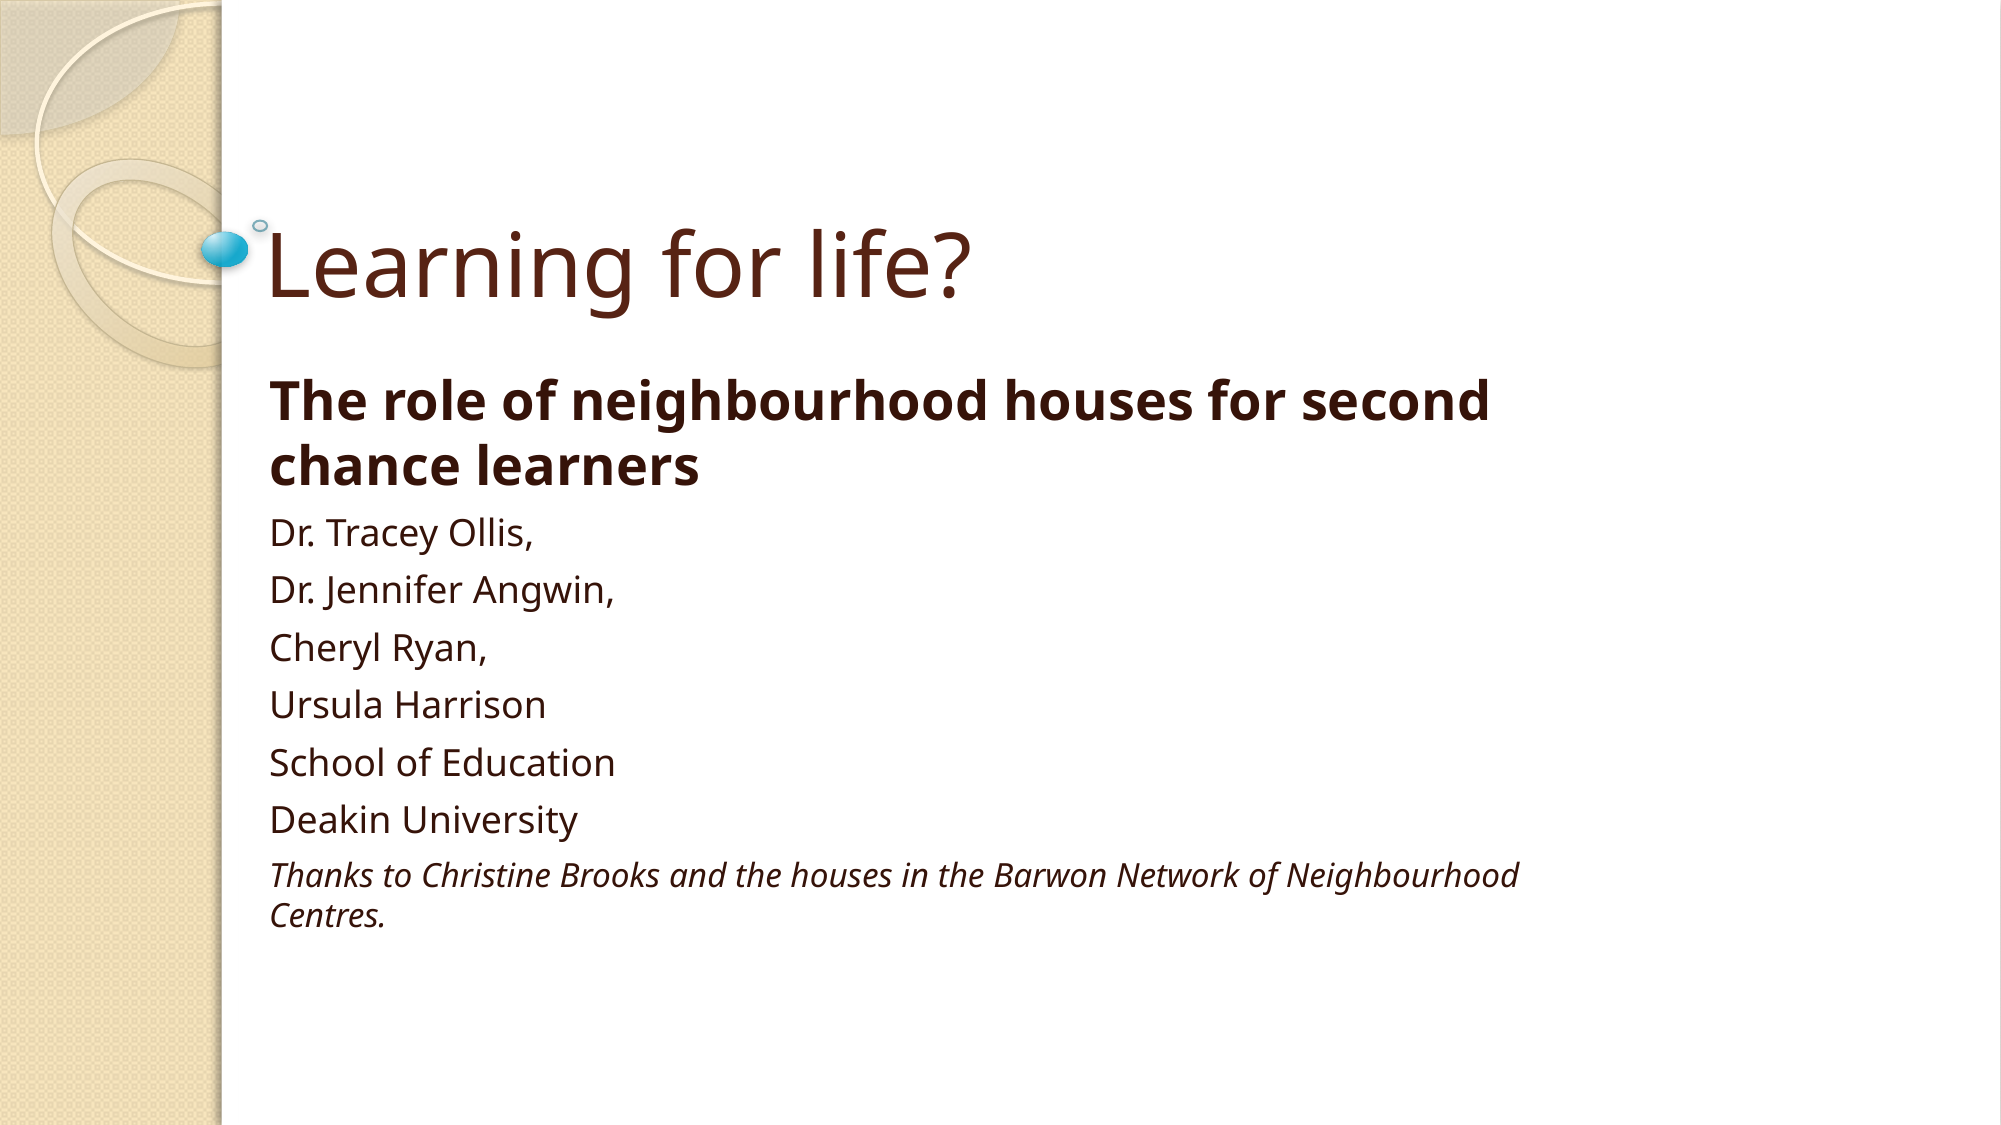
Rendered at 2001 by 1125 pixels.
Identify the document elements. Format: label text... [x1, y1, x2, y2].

subtitle The role of neighbourhood houses for second chance learners Dr. Tracey Ollis, Dr. Jennifer Angwin, Cheryl Ryan, Ursula Harrison School of Education Deakin University Thanks to Christine Brooks and the houses in the Barwon Network of Neighbourhood Centres. [249, 366, 1543, 953]
title Learning for life? [249, 88, 1543, 323]
